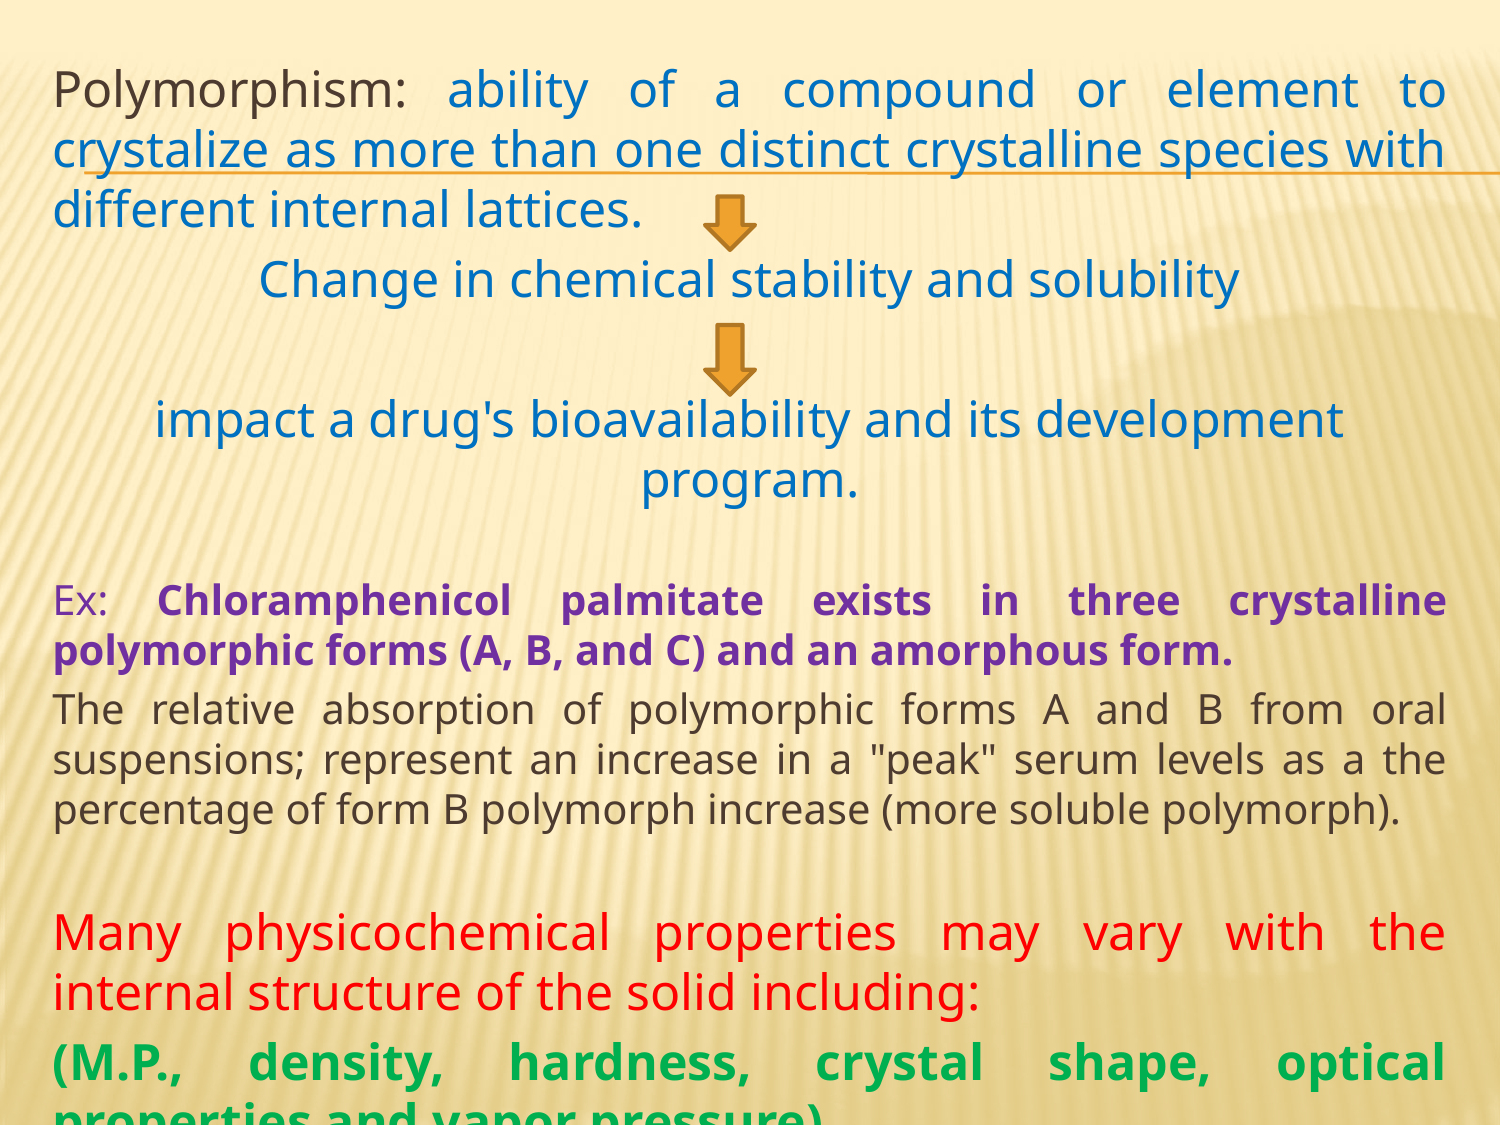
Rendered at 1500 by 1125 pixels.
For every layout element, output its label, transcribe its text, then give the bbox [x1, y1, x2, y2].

list Polymorphism: ability of a compound or element to crystalize as more than one distinct crystalline species with different internal lattices. Change in chemical stability and solubility impact a drug's bioavailability and its development program. Ex: Chloramphenicol palmitate exists in three crystalline polymorphic forms (A, B, and C) and an amorphous form. The relative absorption of polymorphic forms A and B from oral suspensions; represent an increase in a "peak" serum levels as a the percentage of form B polymorph increase (more soluble polymorph). Many physicochemical properties may vary with the internal structure of the solid including: (M.P., density, hardness, crystal shape, optical properties and vapor pressure). [37, 50, 1463, 1100]
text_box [704, 196, 756, 395]
